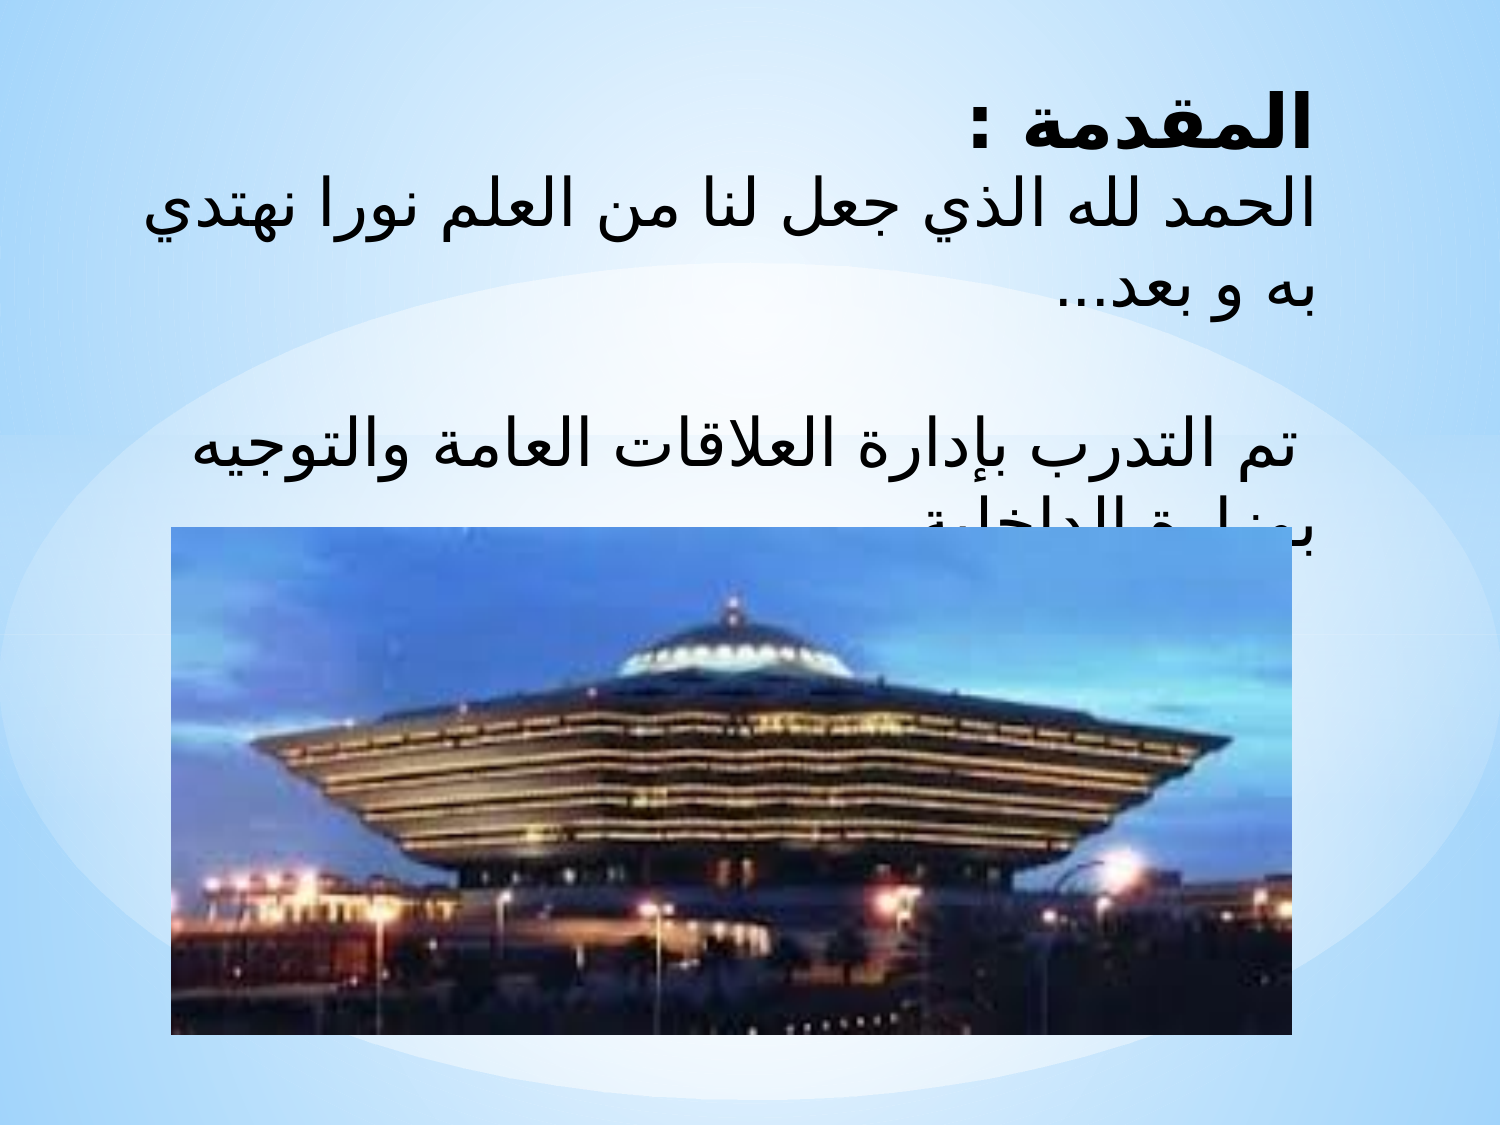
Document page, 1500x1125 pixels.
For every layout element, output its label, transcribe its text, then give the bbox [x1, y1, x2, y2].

text_box الحمد لله الذي جعل لنا من العلم نورا نهتدي به و بعد... تم التدرب بإدارة العلاقات العامة والتوجيه بوزارة الداخلية [100, 152, 1334, 613]
text_box المقدمة : [950, 66, 1330, 152]
picture [170, 526, 1292, 1036]
